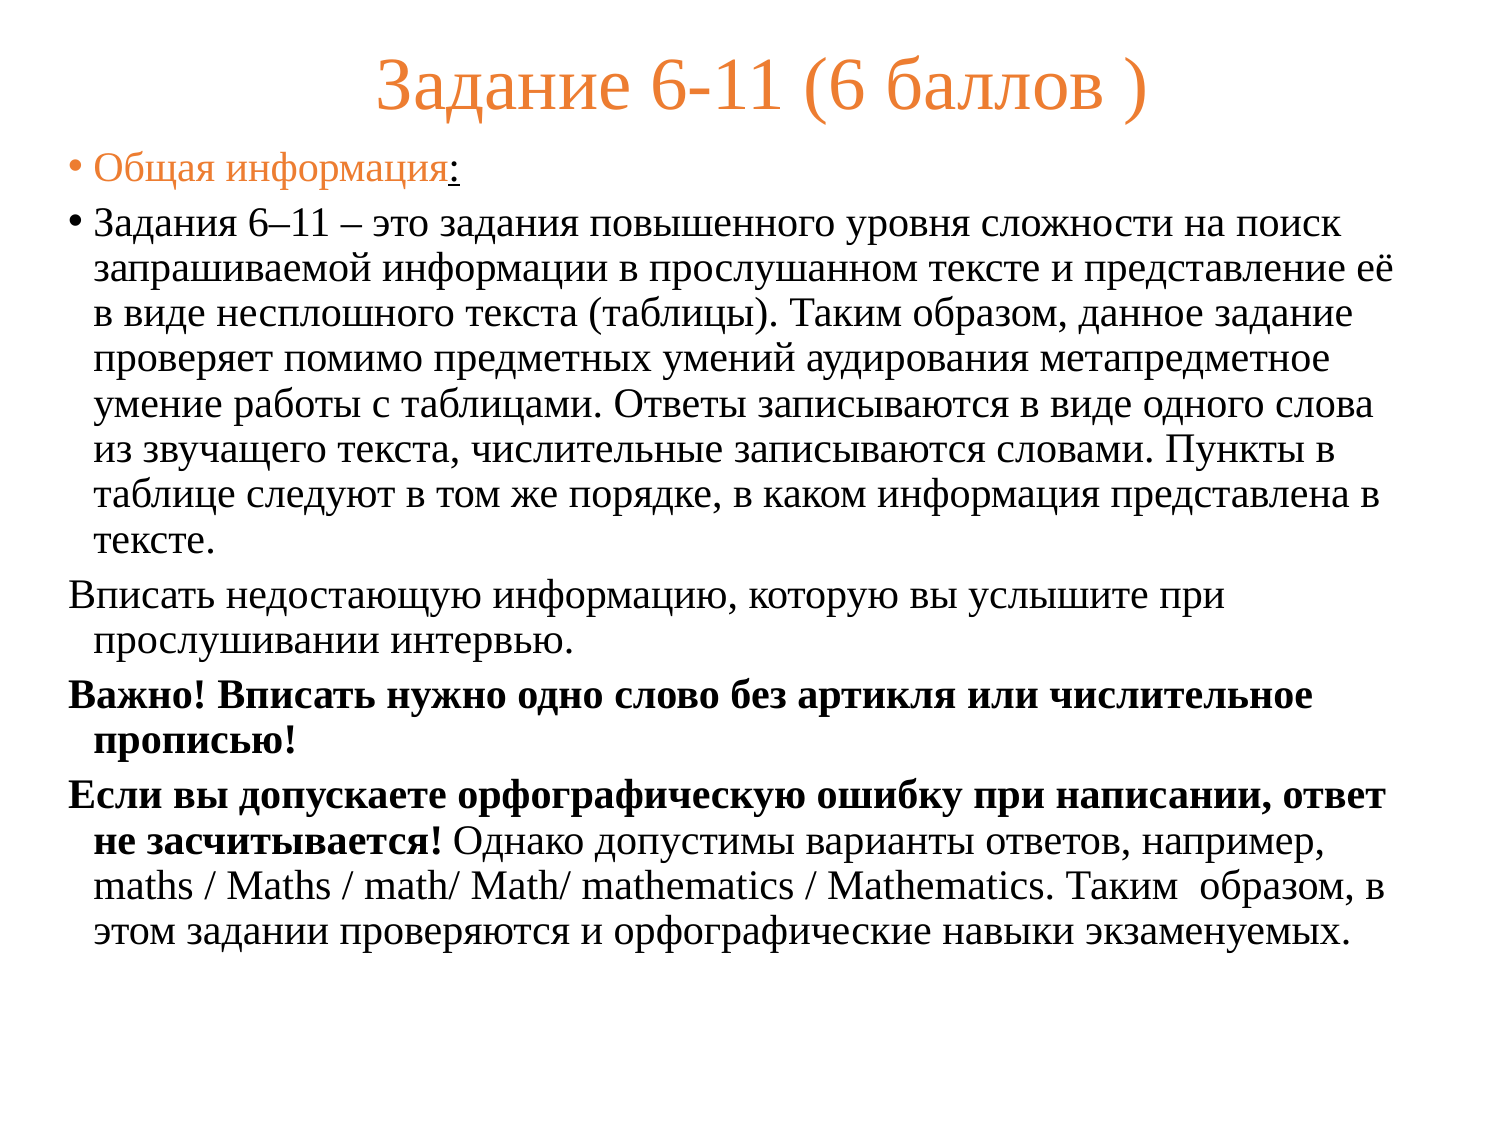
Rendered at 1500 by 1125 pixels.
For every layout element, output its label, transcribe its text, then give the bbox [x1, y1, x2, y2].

title Задание 6-11 (6 баллов ) [100, 45, 1425, 126]
list Общая информация: Задания 6–11 – это задания повышенного уровня сложности на поиск запрашиваемой информации в прослушанном тексте и представление её в виде несплошного текста (таблицы). Таким образом, данное задание проверяет помимо предметных умений аудирования метапредметное умение работы с таблицами. Ответы записываются в виде одного слова из звучащего текста, числительные записываются словами. Пункты в таблице следуют в том же порядке, в каком информация представлена в тексте. Вписать недостающую информацию, которую вы услышите при прослушивании интервью. Важно! Вписать нужно одно слово без артикля или числительное прописью! Если вы допускаете орфографическую ошибку при написании, ответ не засчитывается! Однако допустимы варианты ответов, например, maths / Maths / math/ Math/ mathematics / Mathematics. Таким образом, в этом задании проверяются и орфографические навыки экзаменуемых. [53, 137, 1425, 986]
